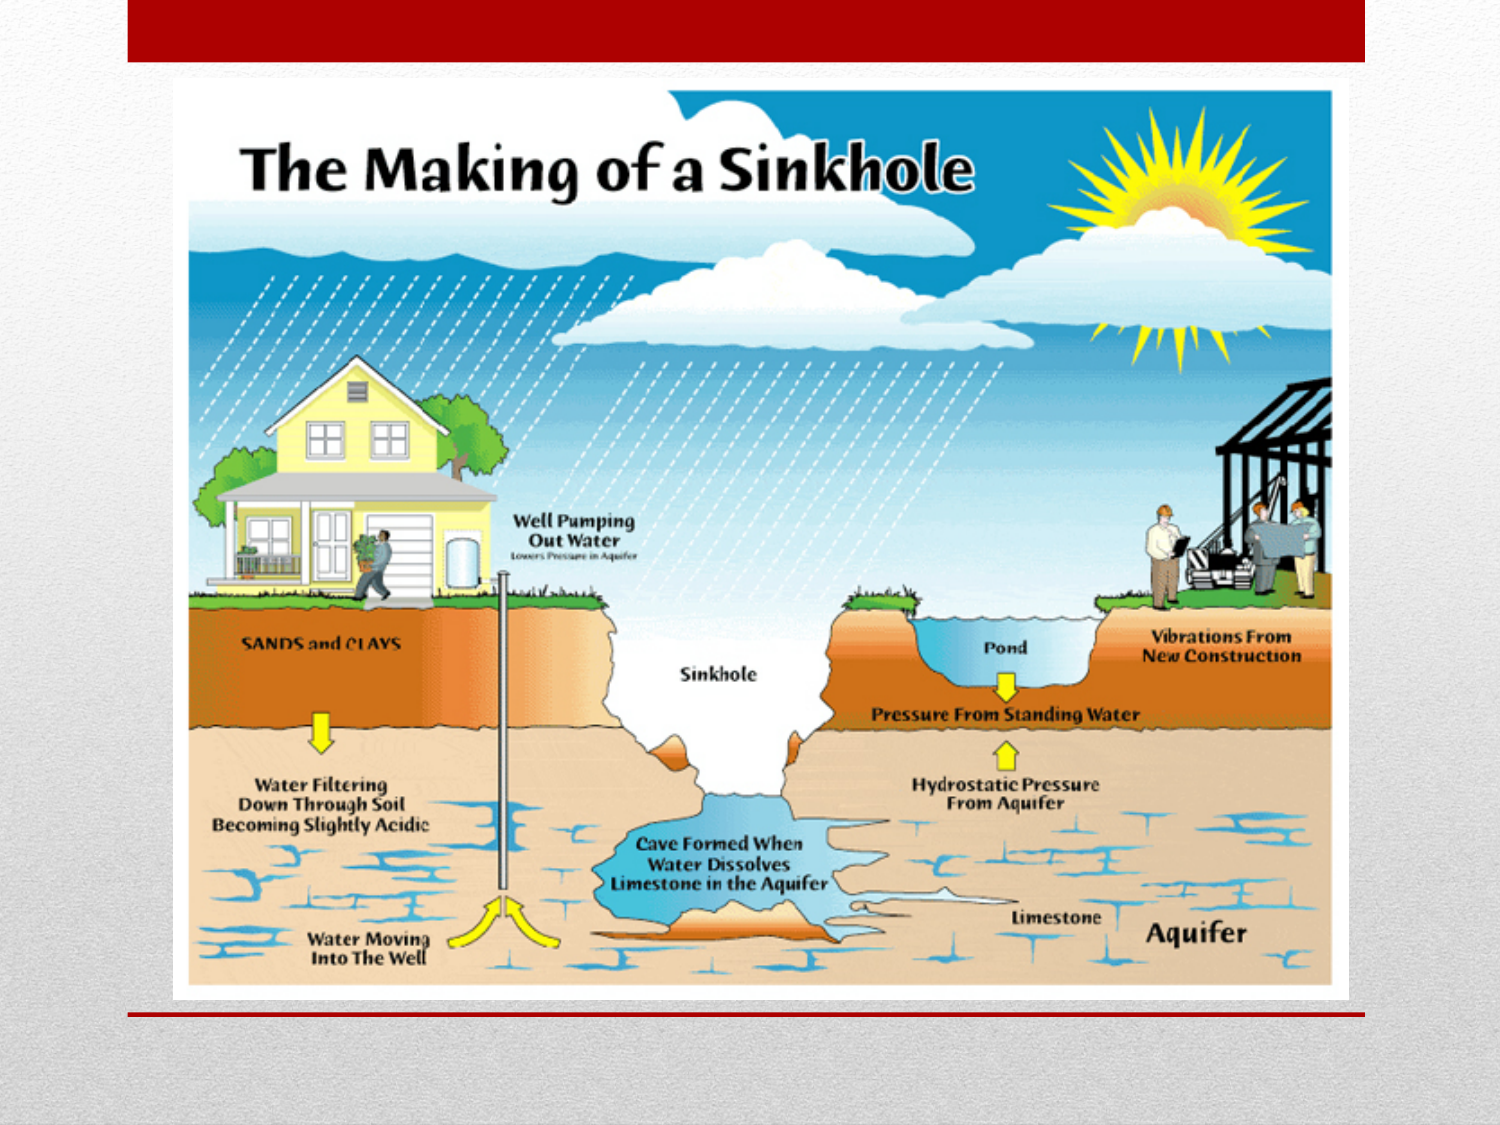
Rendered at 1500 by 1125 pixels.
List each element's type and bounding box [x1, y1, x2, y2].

picture [173, 77, 1350, 1001]
